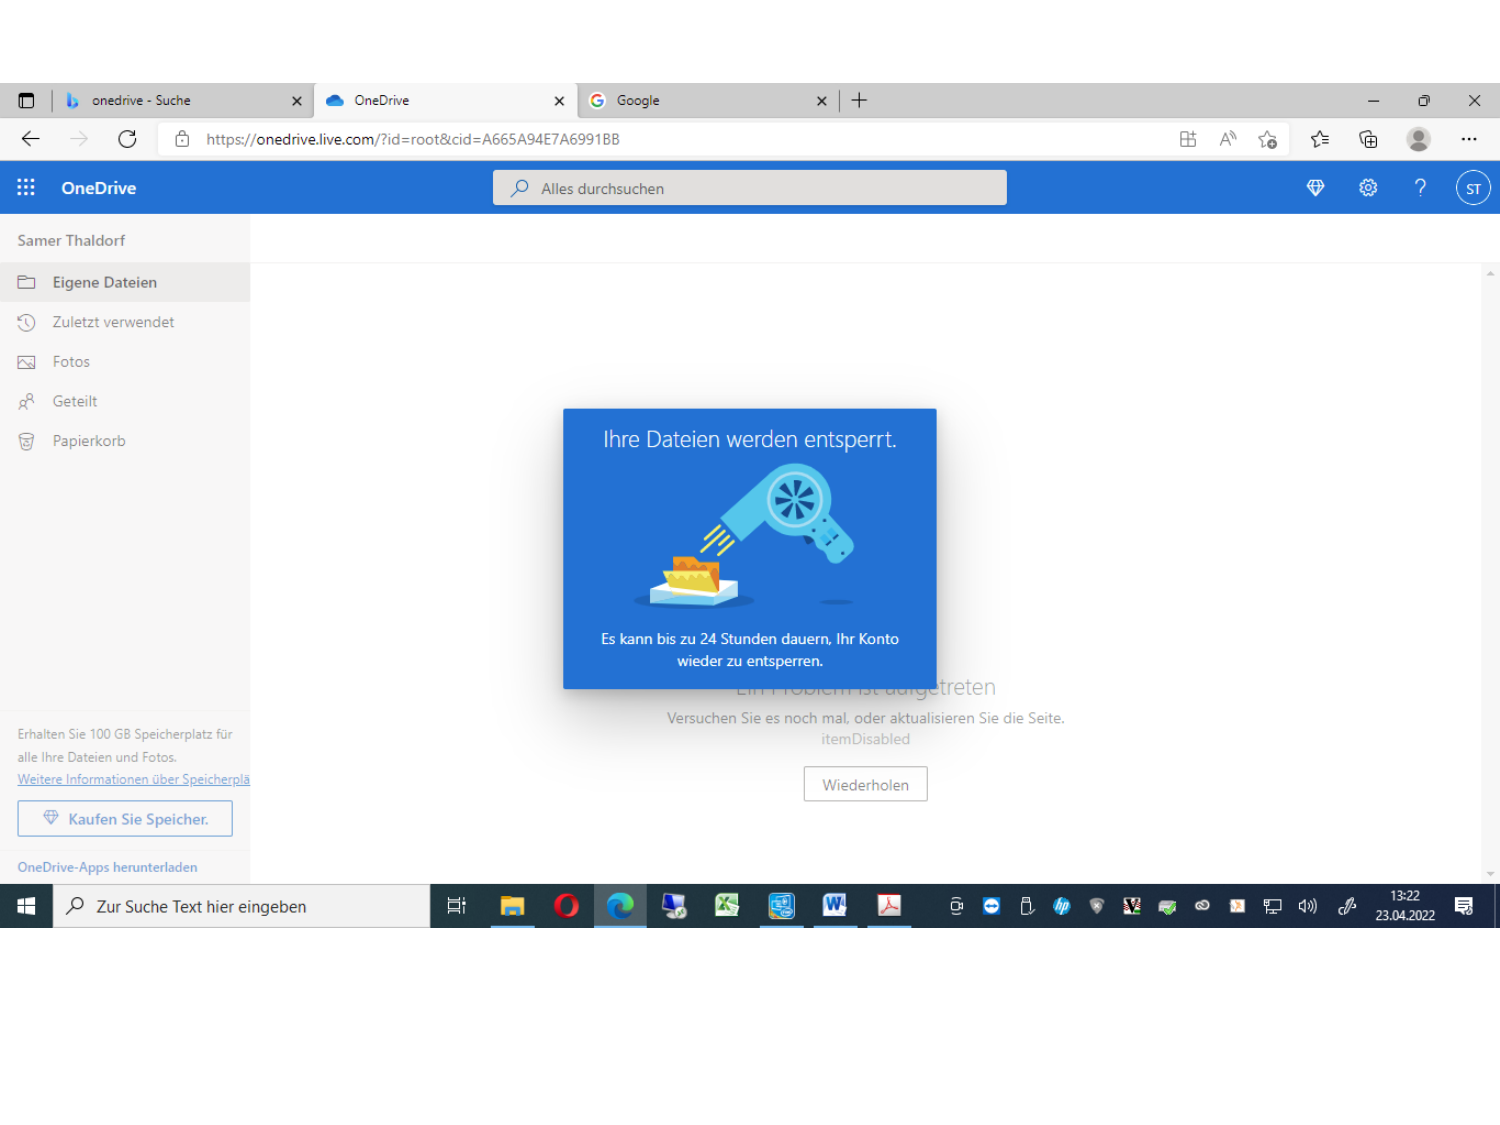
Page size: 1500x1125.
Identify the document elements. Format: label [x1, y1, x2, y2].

picture [0, 83, 1500, 928]
